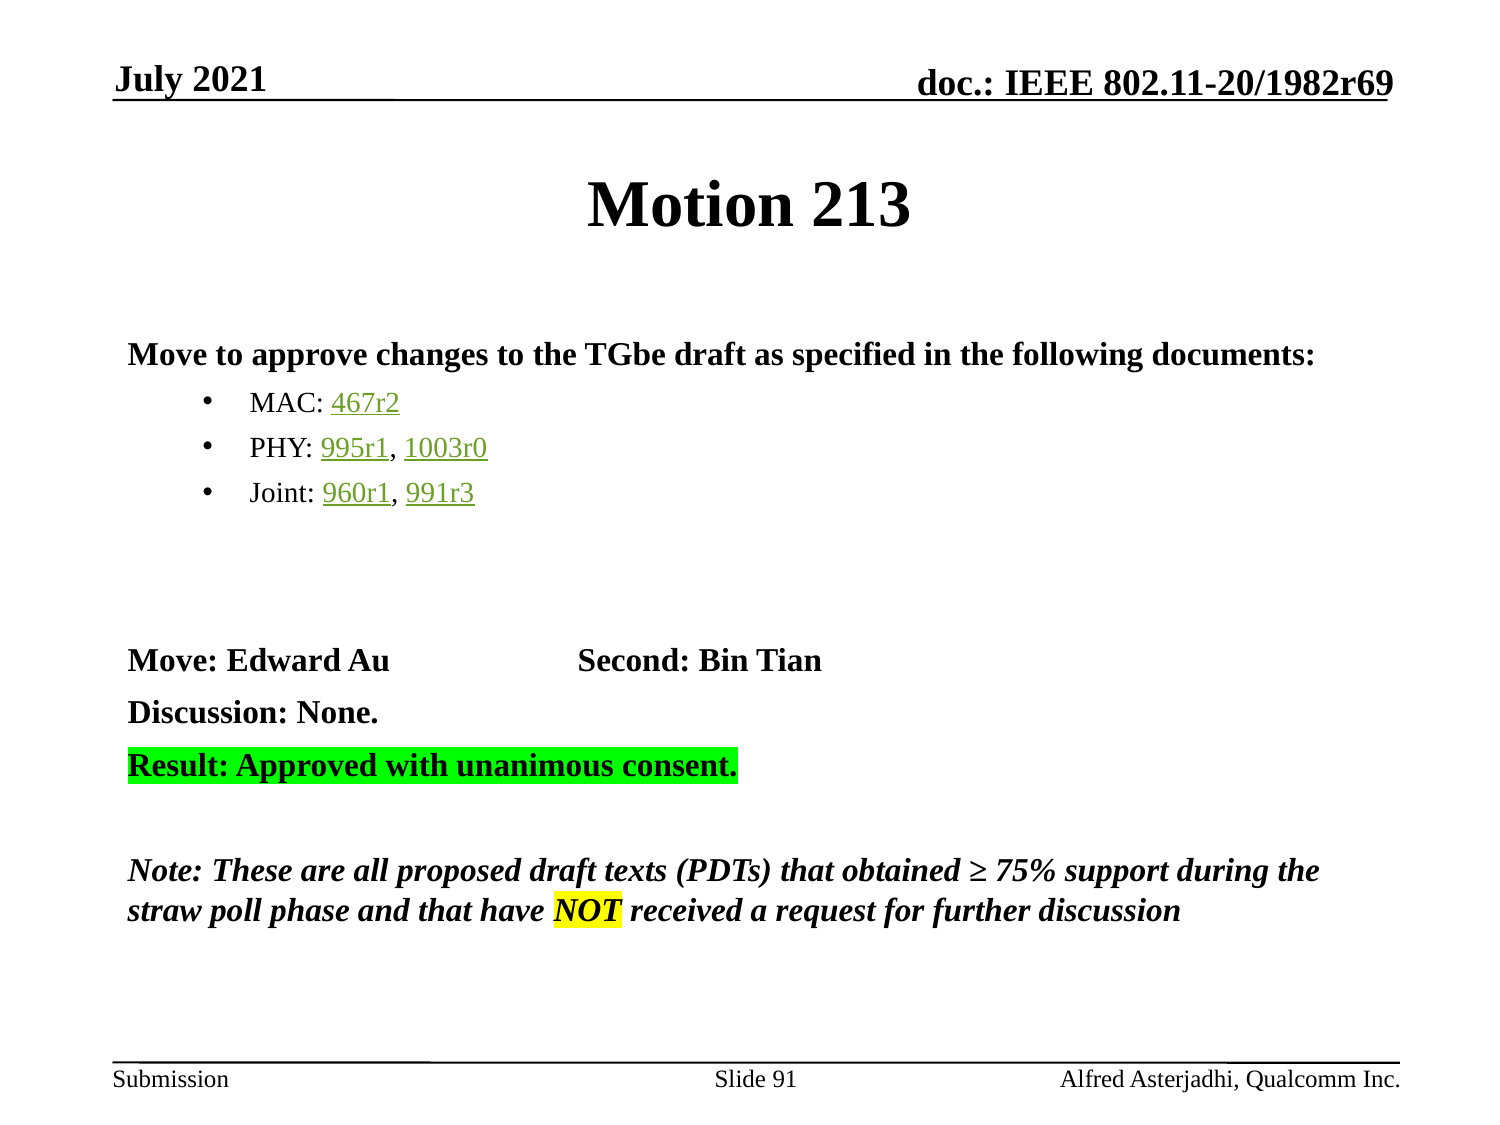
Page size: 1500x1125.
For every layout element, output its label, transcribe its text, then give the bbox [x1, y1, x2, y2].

title Motion 213 [112, 112, 1388, 288]
list Move to approve changes to the TGbe draft as specified in the following documents: MAC: 467r2 PHY: 995r1, 1003r0 Joint: 960r1, 991r3 Move: Edward Au Second: Bin Tian Discussion: None. Result: Approved with unanimous consent. Note: These are all proposed draft texts (PDTs) that obtained ≥ 75% support during the straw poll phase and that have NOT received a request for further discussion [112, 324, 1388, 1000]
slide_number Slide 91 [712, 1061, 800, 1123]
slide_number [114, 54, 423, 100]
footer Alfred Asterjadhi, Qualcomm Inc. [878, 1061, 1402, 1093]
